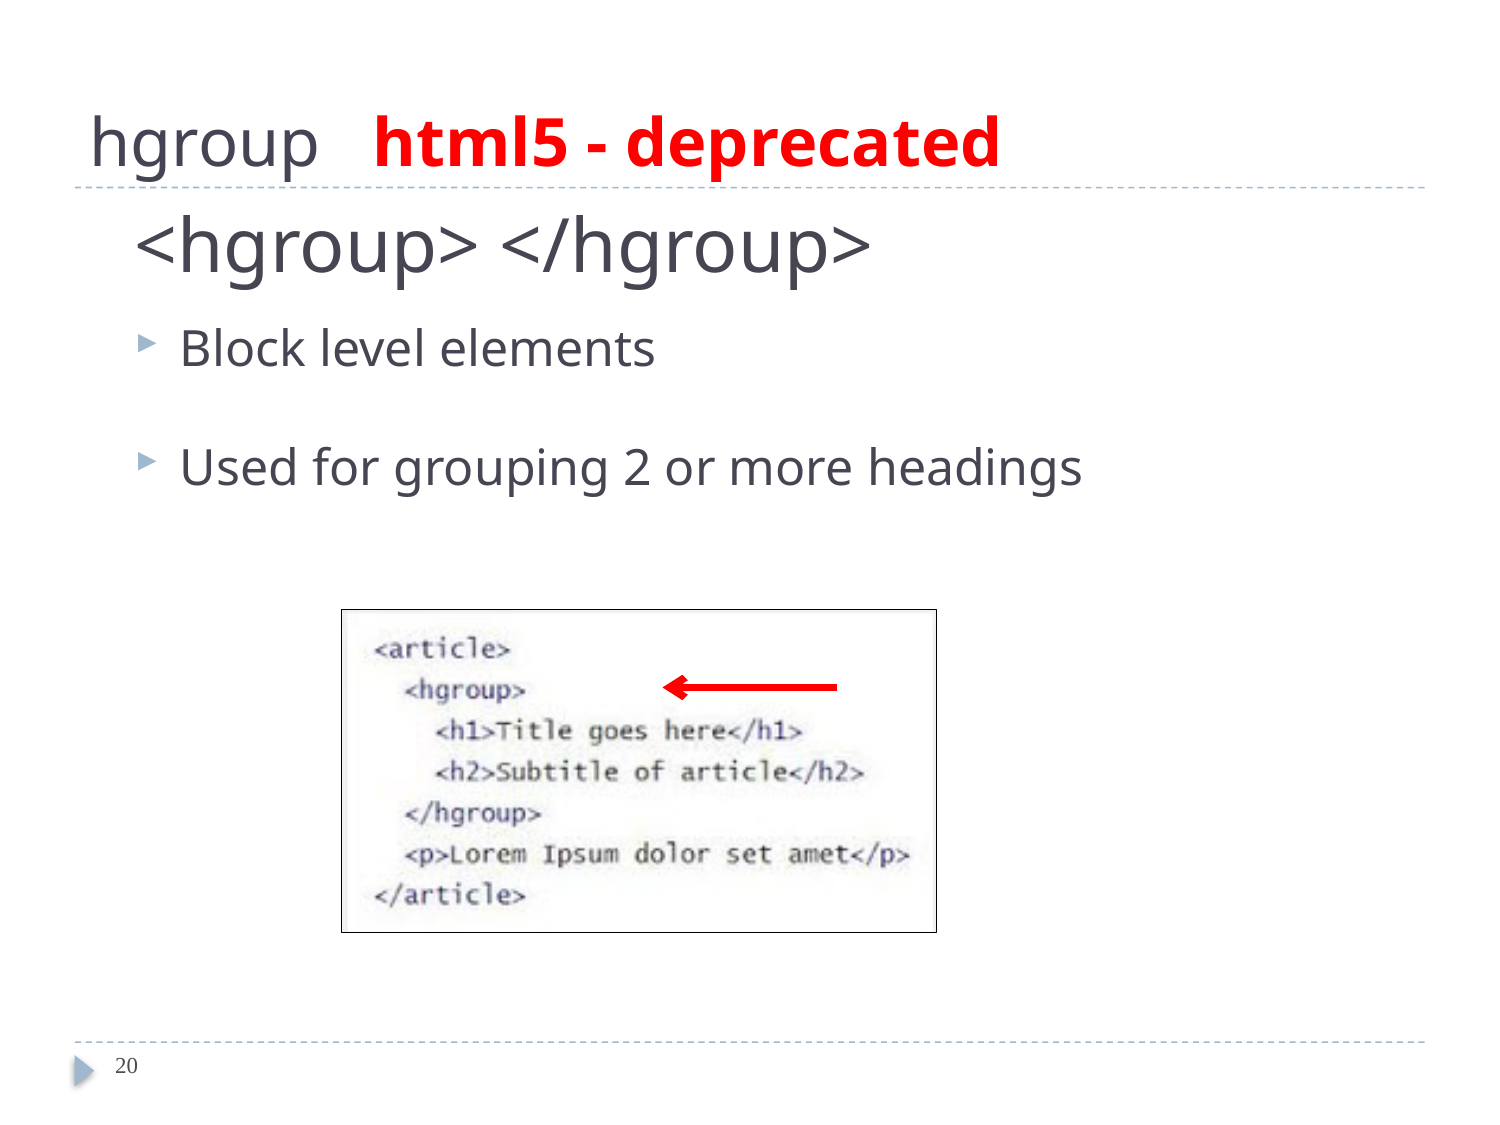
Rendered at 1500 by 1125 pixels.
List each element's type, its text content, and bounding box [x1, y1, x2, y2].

title hgroup html5 - deprecated [75, 24, 1425, 188]
picture [341, 609, 936, 933]
slide_number 20 [100, 1042, 426, 1103]
list <hgroup> </hgroup> Block level elements Used for grouping 2 or more headings [75, 200, 1425, 1010]
